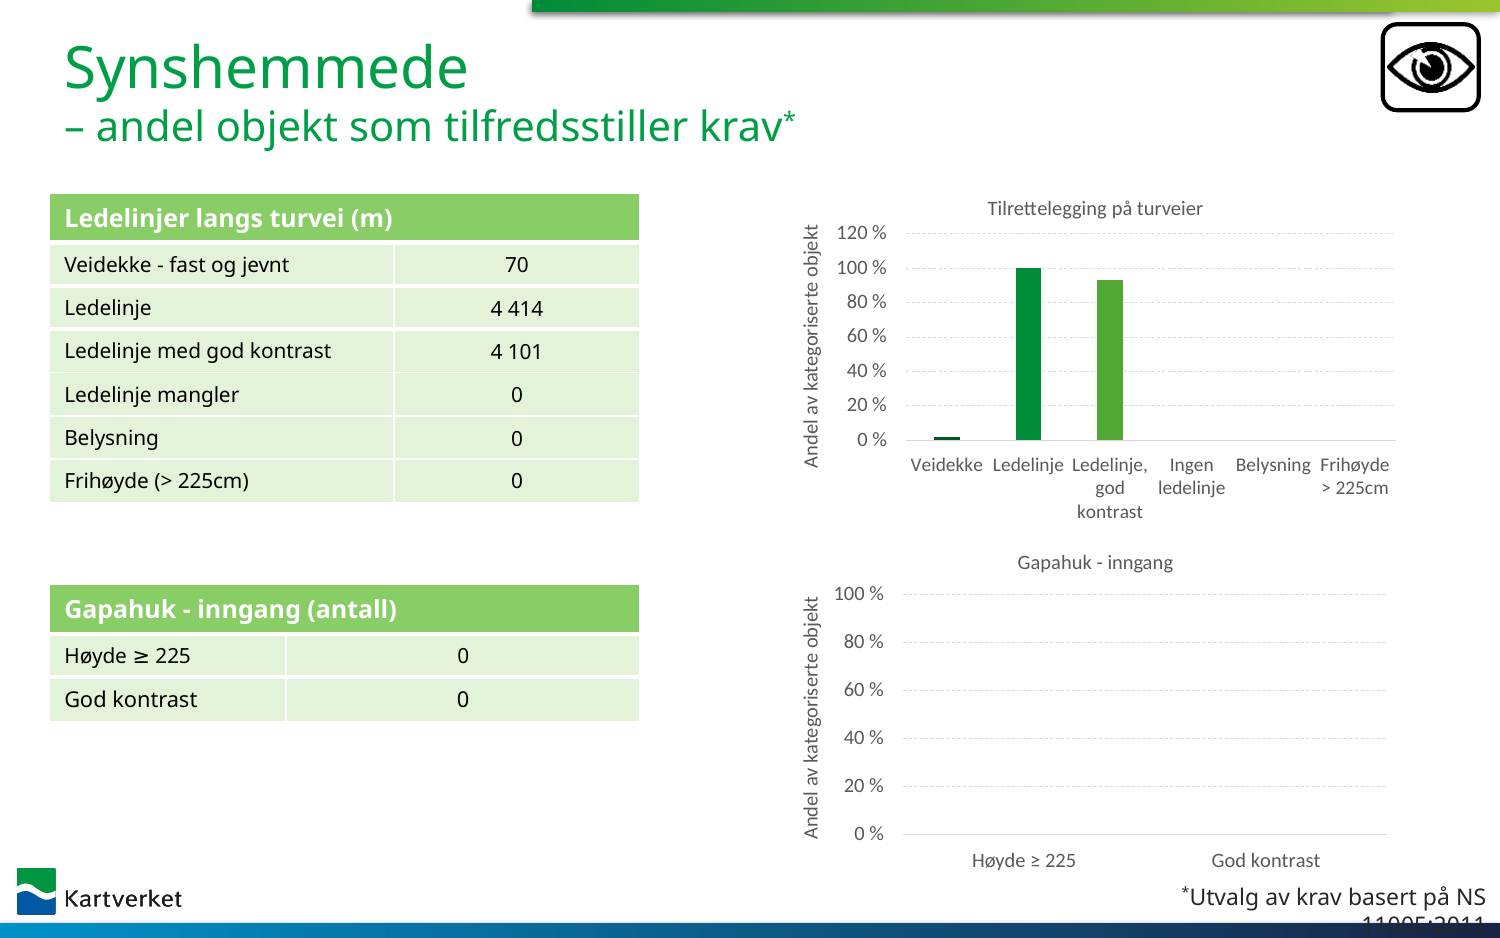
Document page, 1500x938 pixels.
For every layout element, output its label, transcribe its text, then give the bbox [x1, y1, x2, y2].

table_header Gapahuk - inngang (antall) [50, 585, 639, 632]
table_cell Belysning [50, 417, 393, 458]
table_cell Ledelinje mangler [50, 373, 393, 415]
table_cell God kontrast [50, 679, 285, 721]
table_cell 4 101 [395, 331, 639, 372]
text_box Synshemmede – andel objekt som tilfredsstiller krav* [49, 24, 1431, 158]
table_header Ledelinjer langs turvei (m) [50, 194, 639, 240]
table_cell 0 [395, 373, 639, 415]
table_cell Ledelinje [50, 288, 393, 327]
table_cell Veidekke - fast og jevnt [50, 245, 393, 284]
table_cell Høyde ≥ 225 [50, 636, 285, 675]
table_cell 0 [287, 679, 639, 721]
picture [791, 541, 1400, 880]
picture [791, 187, 1400, 526]
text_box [1382, 24, 1480, 111]
table_cell 4 414 [395, 288, 639, 327]
table_cell Frihøyde (> 225cm) [50, 460, 393, 502]
table_cell 0 [395, 417, 639, 458]
table_cell 70 [395, 245, 639, 284]
table_cell 0 [287, 636, 639, 675]
table_cell Ledelinje med god kontrast [50, 331, 393, 372]
table_cell 0 [395, 460, 639, 502]
text_box *Utvalg av krav basert på NS 11005:2011 [1068, 873, 1500, 938]
